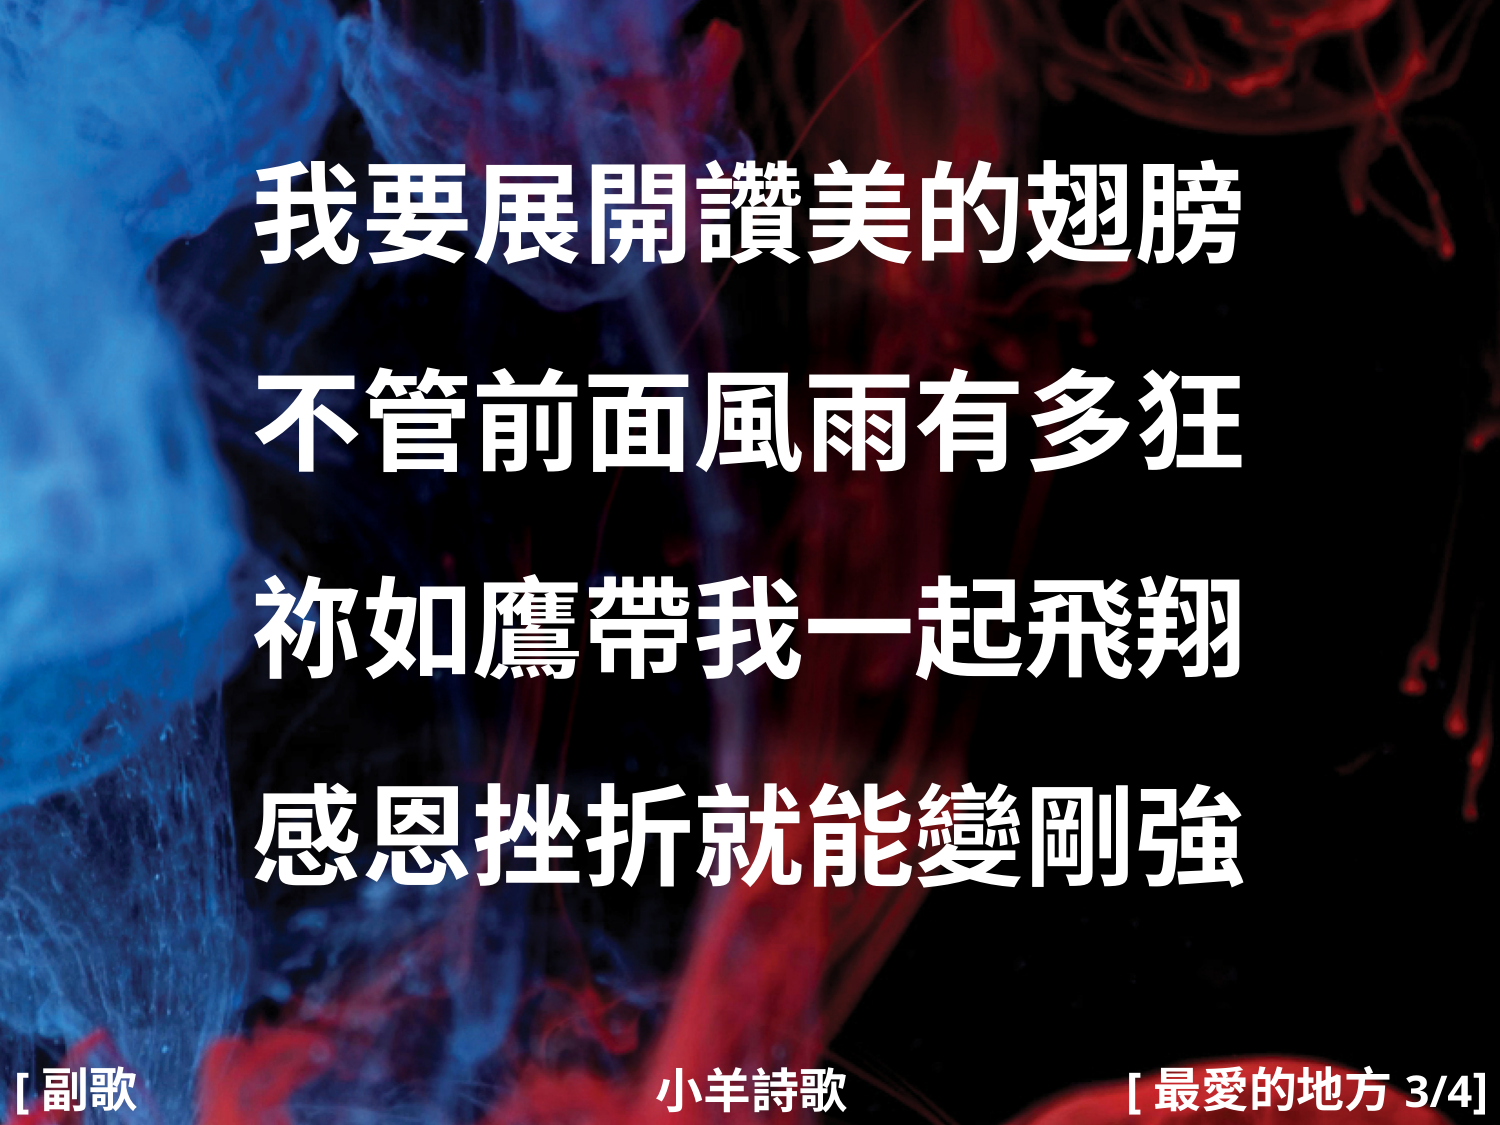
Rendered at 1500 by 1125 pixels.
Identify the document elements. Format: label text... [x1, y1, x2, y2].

text_box 我要展開讚美的翅膀 不管前面風雨有多狂 祢如鷹帶我一起飛翔 感恩挫折就能變剛強 [0, 137, 1499, 931]
picture [0, 0, 1500, 1053]
subtitle 小羊詩歌 [205, 1053, 1098, 1125]
text_box [最愛的地方3/4] [1098, 1052, 1500, 1125]
text_box [副歌1] [0, 1051, 205, 1125]
